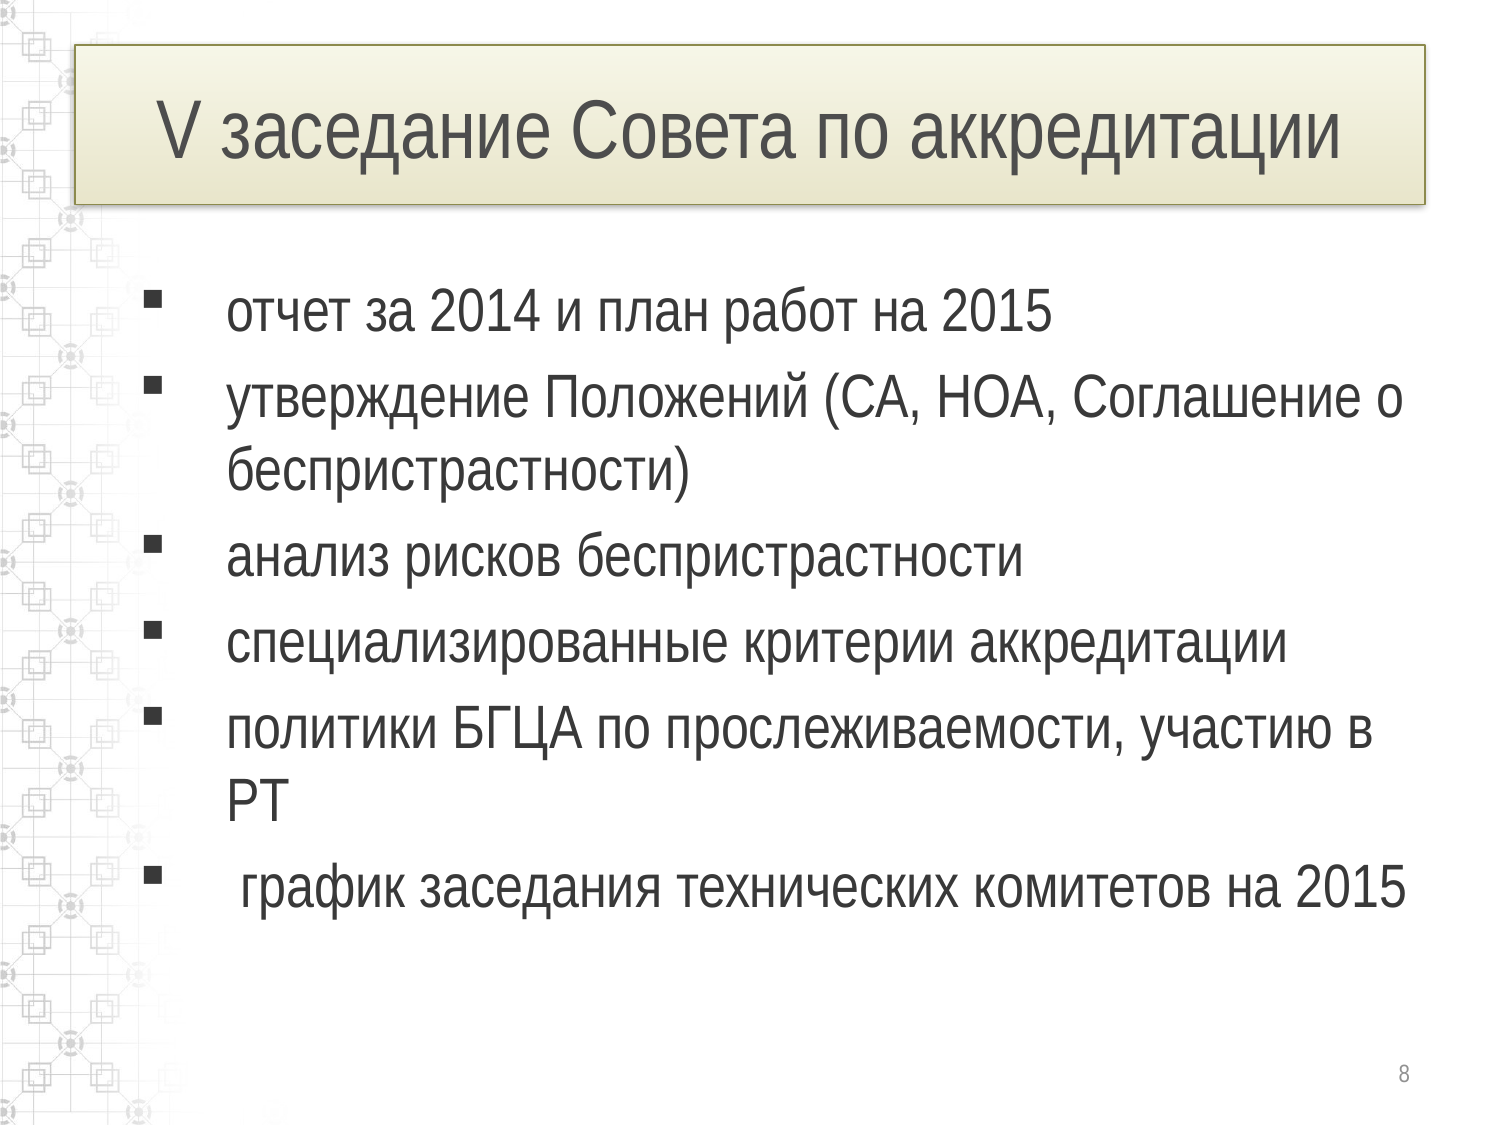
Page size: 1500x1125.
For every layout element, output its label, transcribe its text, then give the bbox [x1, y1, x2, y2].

list отчет за 2014 и план работ на 2015 утверждение Положений (СА, НОА, Соглашение о беспристрастности) анализ рисков беспристрастности специализированные критерии аккредитации политики БГЦА по прослеживаемости, участию в PT график заседания технических комитетов на 2015 [123, 262, 1425, 1005]
slide_number 8 [1074, 1042, 1425, 1103]
picture [0, 0, 1500, 1125]
title V заседание Совета по аккредитации [74, 44, 1426, 205]
